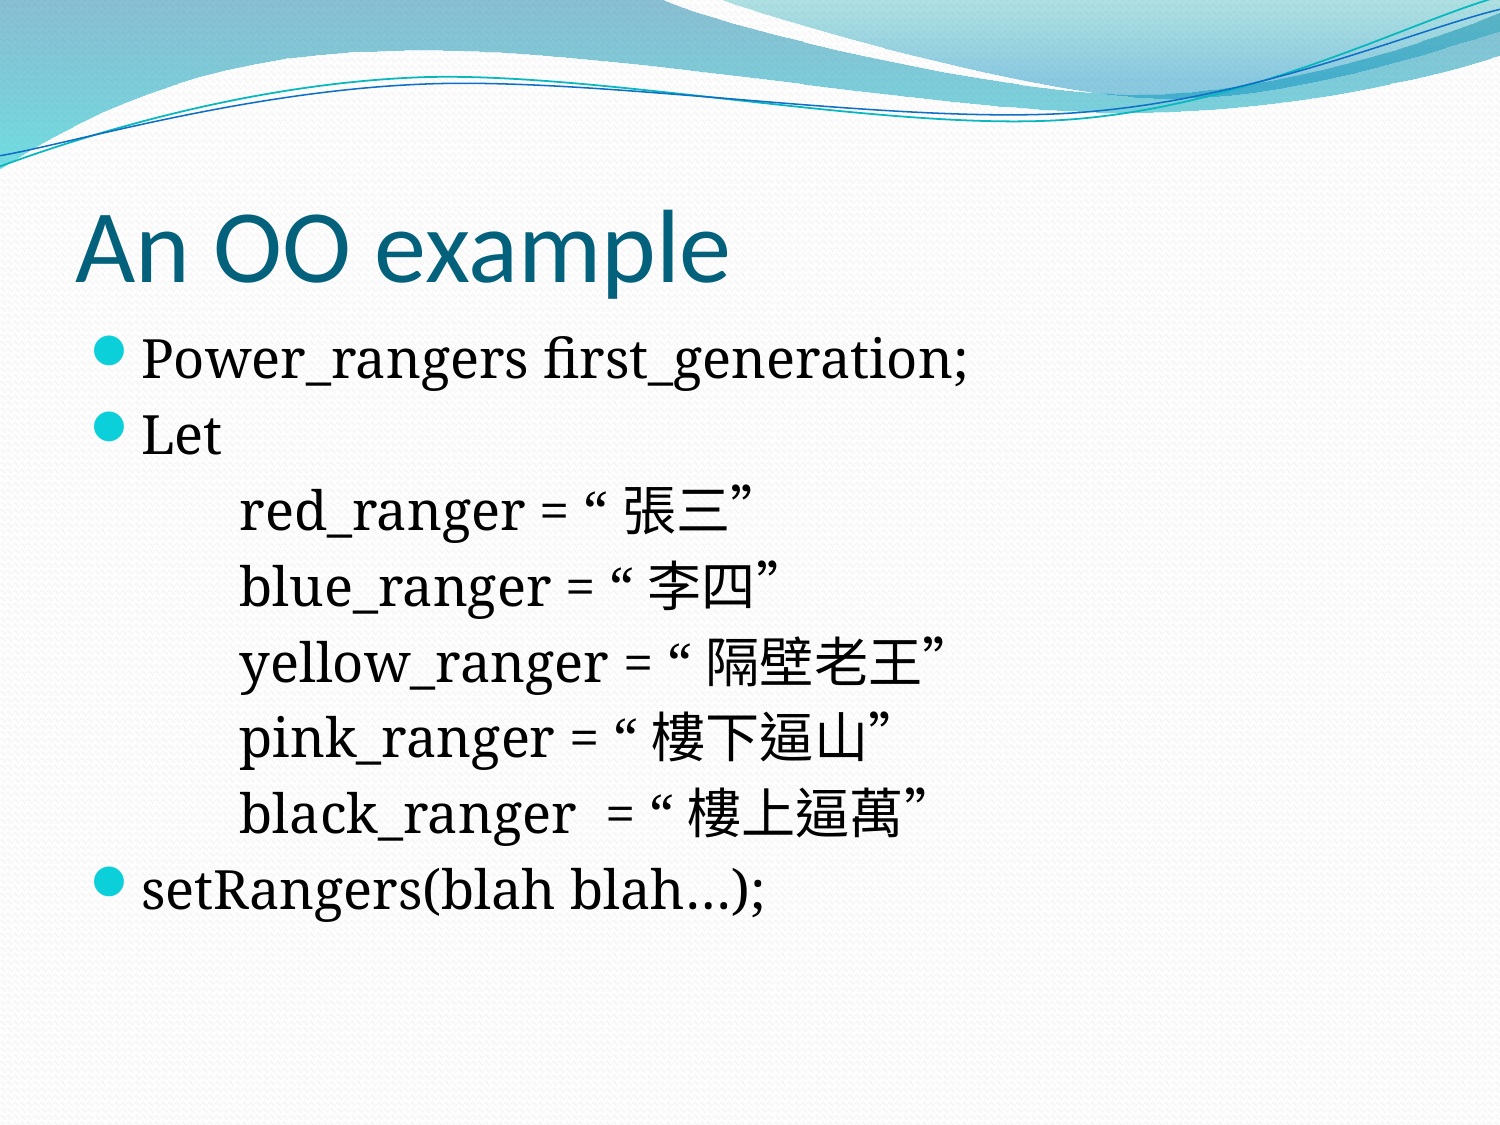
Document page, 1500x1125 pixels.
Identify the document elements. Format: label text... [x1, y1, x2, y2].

title An OO example [75, 115, 1425, 303]
list Power_rangers first_generation; Let red_ranger = “張三” blue_ranger = “李四” yellow_ranger = “隔壁老王” pink_ranger = “樓下逼山” black_ranger = “樓上逼萬” setRangers(blah blah…); [75, 317, 1425, 1038]
